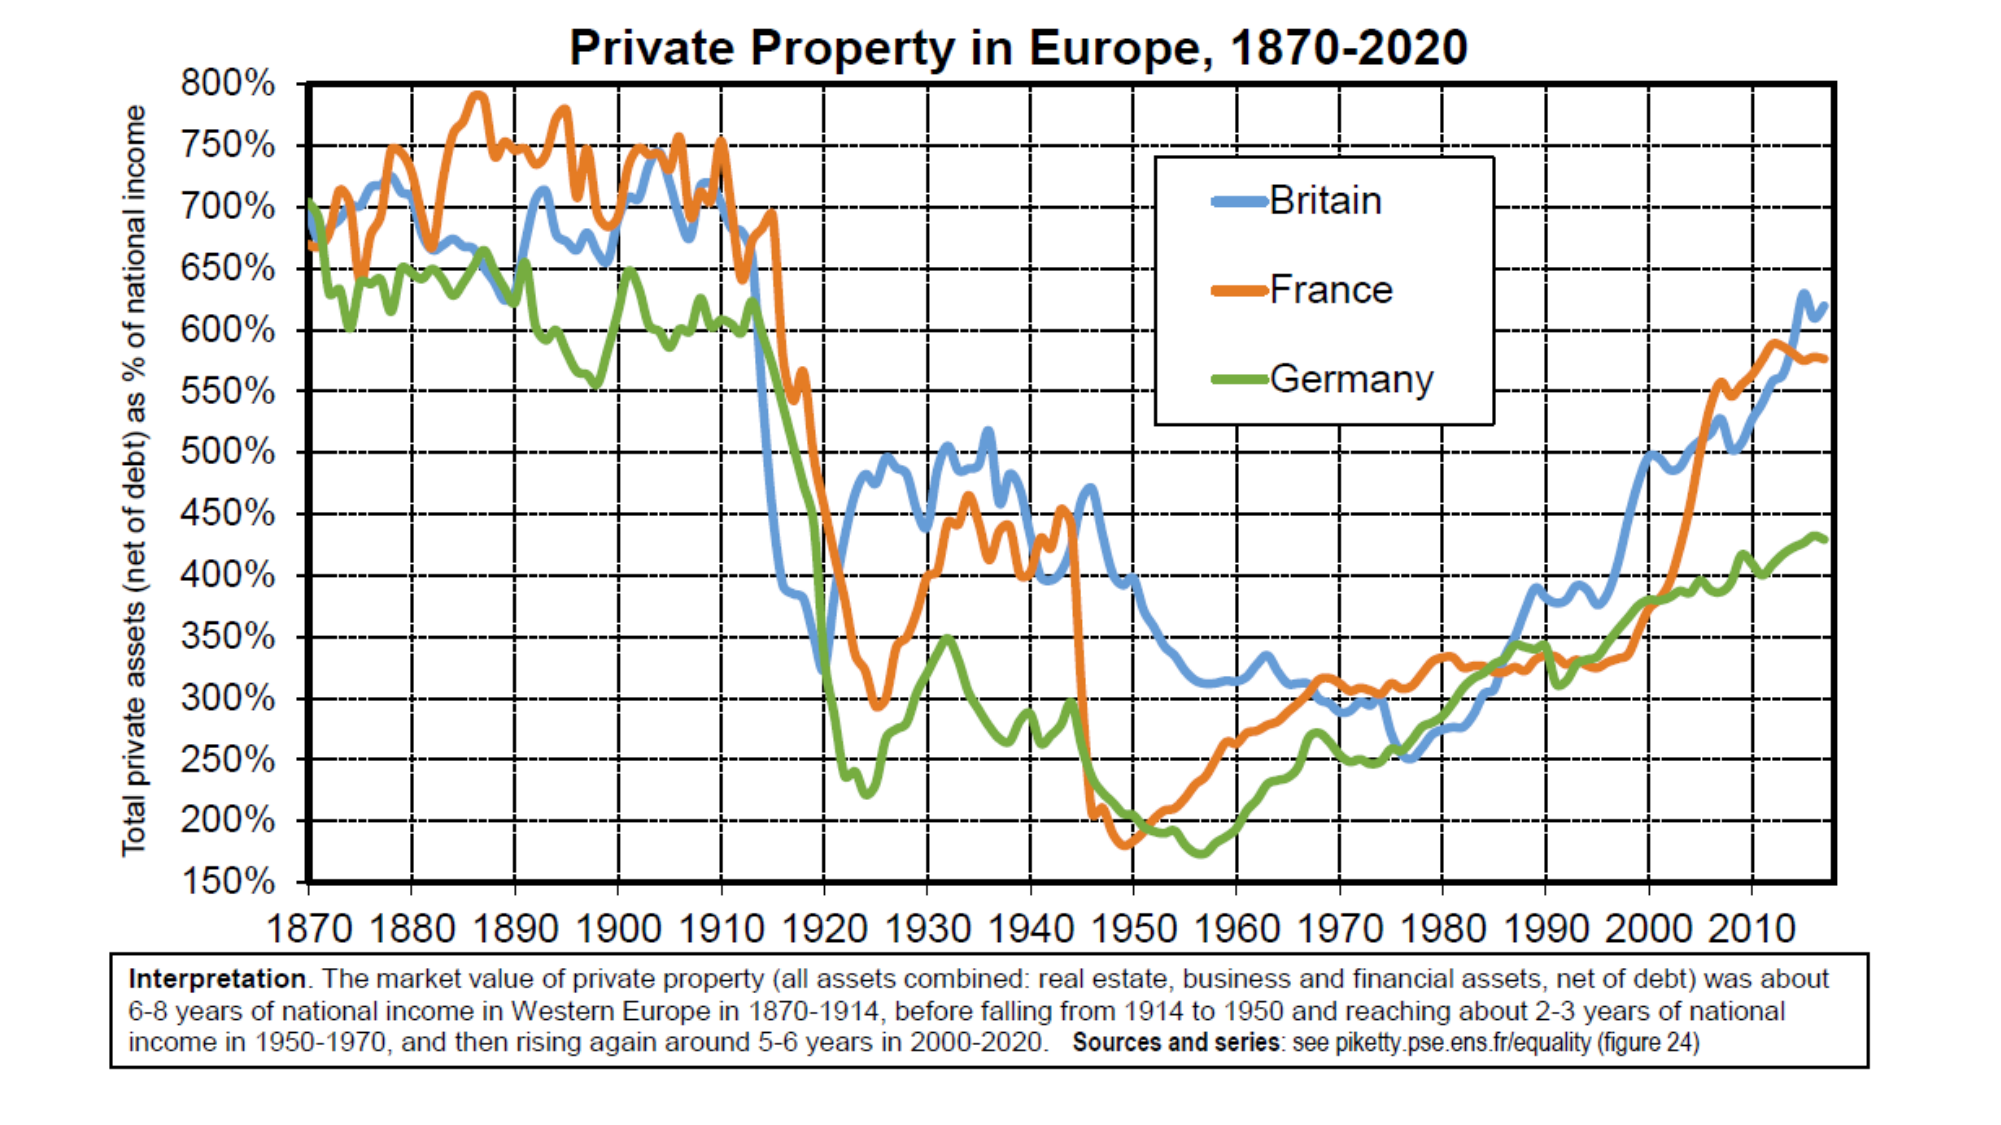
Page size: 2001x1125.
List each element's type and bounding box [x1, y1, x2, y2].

picture [69, 21, 1931, 1104]
